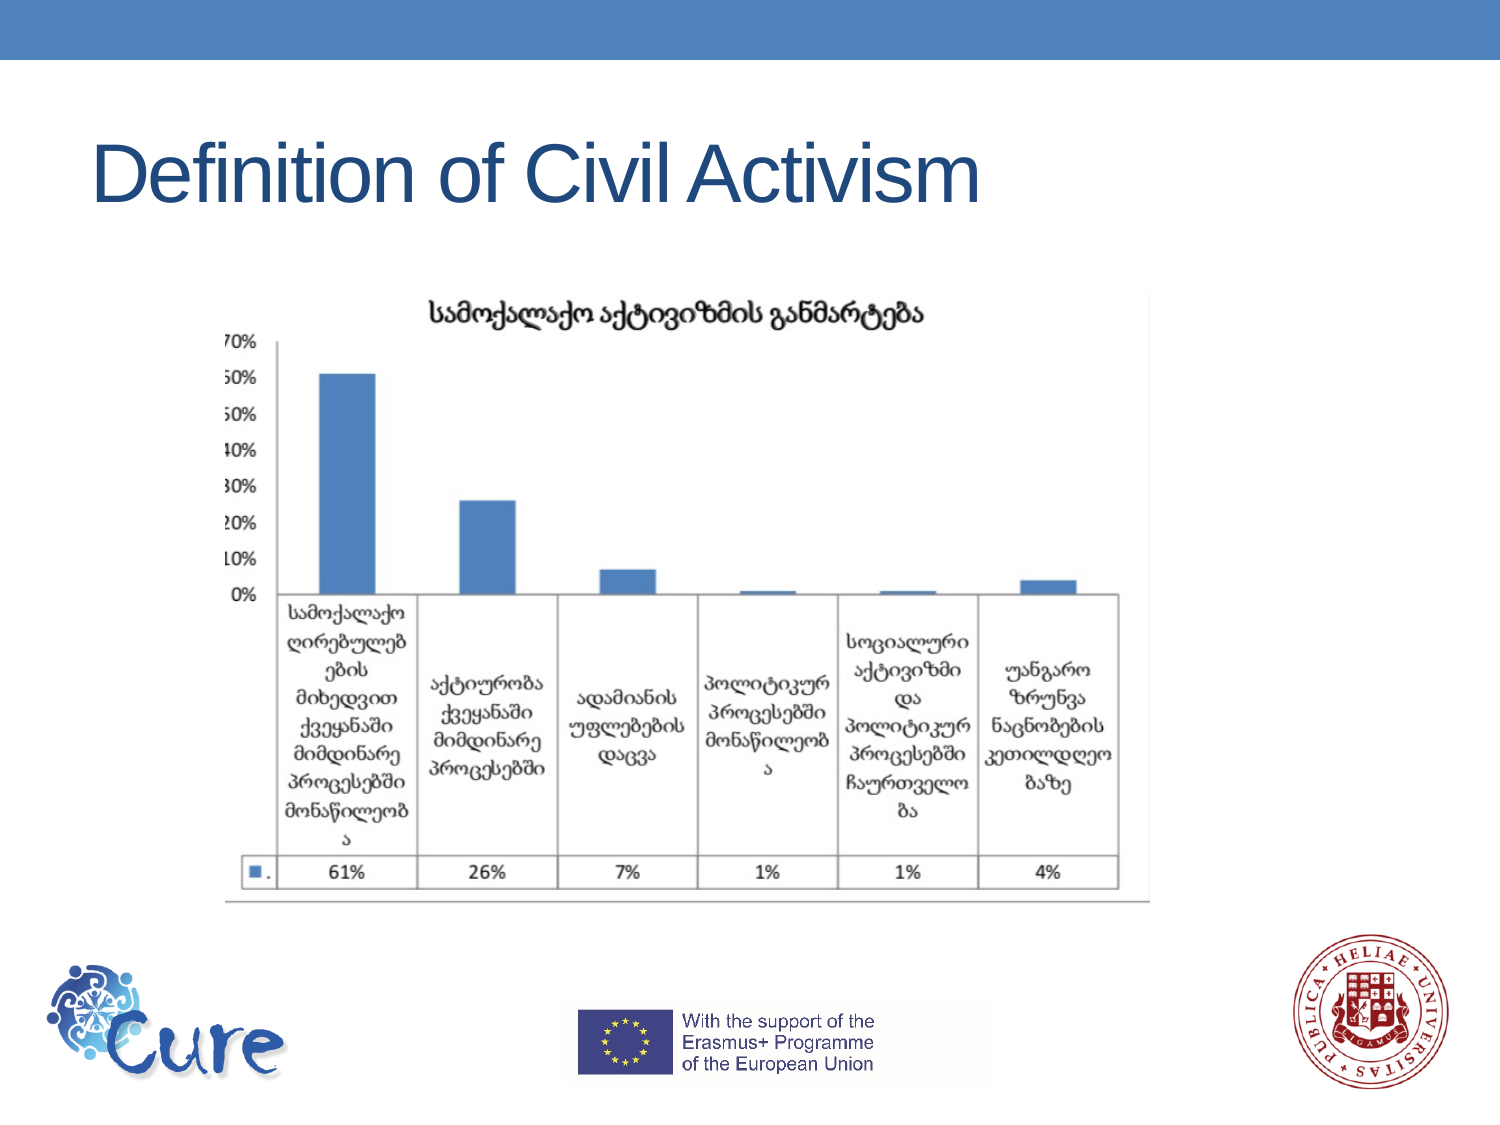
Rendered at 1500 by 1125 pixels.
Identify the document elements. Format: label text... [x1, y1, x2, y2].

picture [1291, 931, 1451, 1092]
picture [38, 292, 1236, 1093]
title Definition of Civil Activism [75, 87, 1425, 250]
